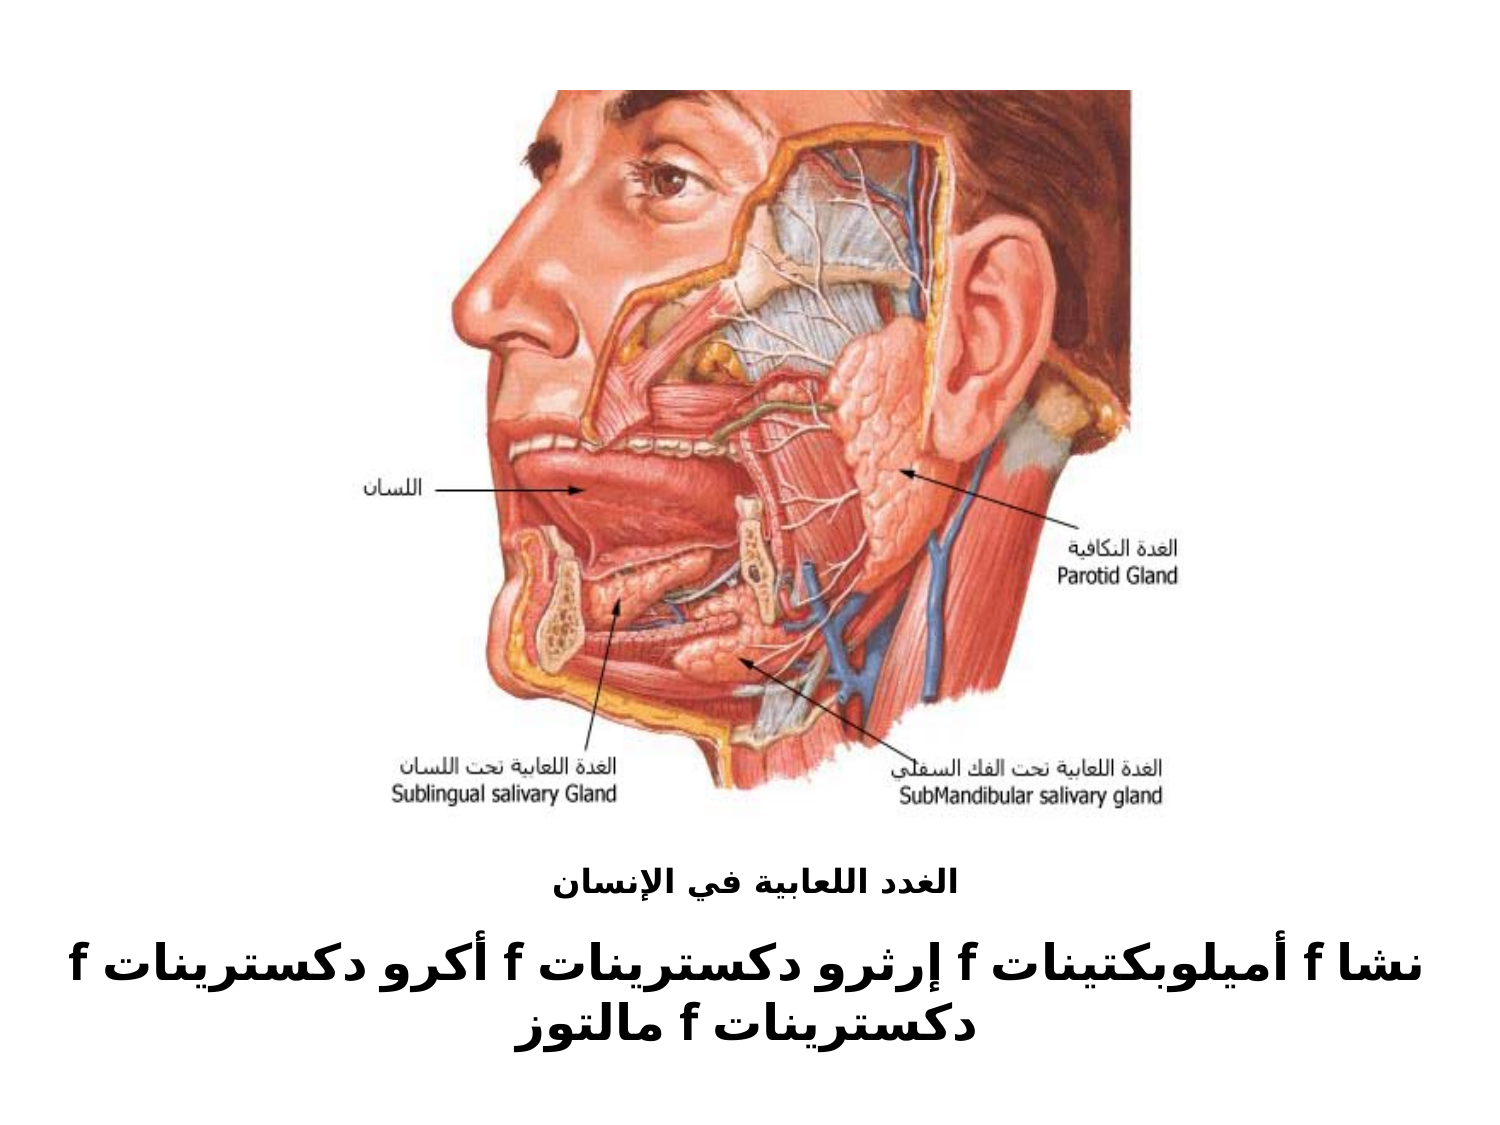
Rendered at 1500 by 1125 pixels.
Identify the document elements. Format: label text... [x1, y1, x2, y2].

text_box نشا f أميلوبكتينات f إرثرو دكسترينات f أكرو دكسترينات f دكسترينات f مالتوز [17, 922, 1477, 1058]
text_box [324, 89, 1188, 968]
